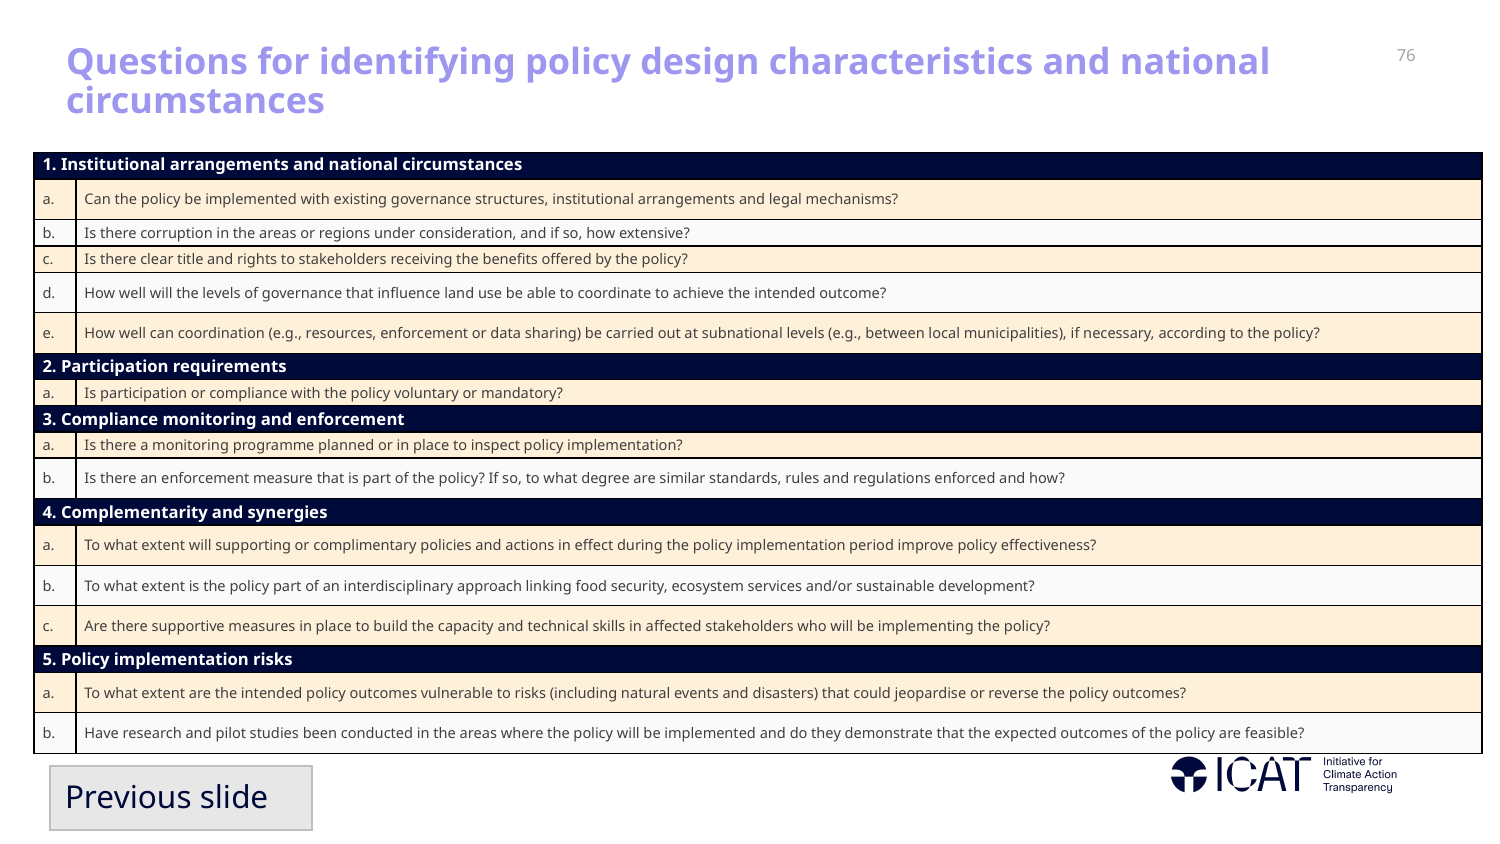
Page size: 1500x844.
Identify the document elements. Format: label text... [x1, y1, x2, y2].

table_cell Is there a monitoring programme planned or in place to inspect policy implementation? [77, 433, 1481, 457]
table_cell How well will the levels of governance that influence land use be able to coordinate to achieve the intended outcome? [77, 273, 1481, 312]
table_cell a. [35, 526, 75, 565]
table_cell Is there corruption in the areas or regions under consideration, and if so, how extensive? [77, 220, 1481, 245]
table_cell a. [35, 380, 75, 405]
table_cell Are there supportive measures in place to build the capacity and technical skills in affected stakeholders who will be implementing the policy? [77, 606, 1481, 645]
table_cell 2. Participation requirements [35, 354, 1481, 379]
picture [1171, 754, 1430, 824]
table_cell c. [35, 606, 75, 645]
table_cell b. [35, 220, 75, 245]
table_cell b. [35, 713, 75, 753]
table_cell b. [35, 459, 75, 498]
table_cell e. [35, 313, 75, 353]
table_cell Is participation or compliance with the policy voluntary or mandatory? [77, 380, 1481, 405]
table_cell How well can coordination (e.g., resources, enforcement or data sharing) be carried out at subnational levels (e.g., between local municipalities), if necessary, according to the policy? [77, 313, 1481, 353]
table_cell a. [35, 433, 75, 457]
table_cell Is there an enforcement measure that is part of the policy? If so, to what degree are similar standards, rules and regulations enforced and how? [77, 459, 1481, 498]
list Previous slide [50, 765, 312, 831]
table_cell 5. Policy implementation risks [35, 647, 1481, 672]
table_cell 4. Complementarity and synergies [35, 499, 1481, 524]
table_cell To what extent will supporting or complimentary policies and actions in effect during the policy implementation period improve policy effectiveness? [77, 526, 1481, 565]
table_cell d. [35, 273, 75, 312]
table_cell a. [35, 673, 75, 712]
table_cell b. [35, 566, 75, 605]
table_cell To what extent is the policy part of an interdisciplinary approach linking food security, ecosystem services and/or sustainable development? [77, 566, 1481, 605]
table_header 1. Institutional arrangements and national circumstances [35, 153, 1481, 178]
table_cell To what extent are the intended policy outcomes vulnerable to risks (including natural events and disasters) that could jeopardise or reverse the policy outcomes? [77, 673, 1481, 712]
text_box [105, 781, 310, 813]
table_cell Can the policy be implemented with existing governance structures, institutional arrangements and legal mechanisms? [77, 180, 1481, 219]
title Questions for identifying policy design characteristics and national circumstances [51, 35, 1449, 130]
table_cell Is there clear title and rights to stakeholders receiving the benefits offered by the policy? [77, 247, 1481, 272]
table_cell a. [35, 180, 75, 219]
table_cell Have research and pilot studies been conducted in the areas where the policy will be implemented and do they demonstrate that the expected outcomes of the policy are feasible? [77, 713, 1481, 753]
table_cell 3. Compliance monitoring and enforcement [35, 406, 1481, 431]
table_cell c. [35, 247, 75, 272]
